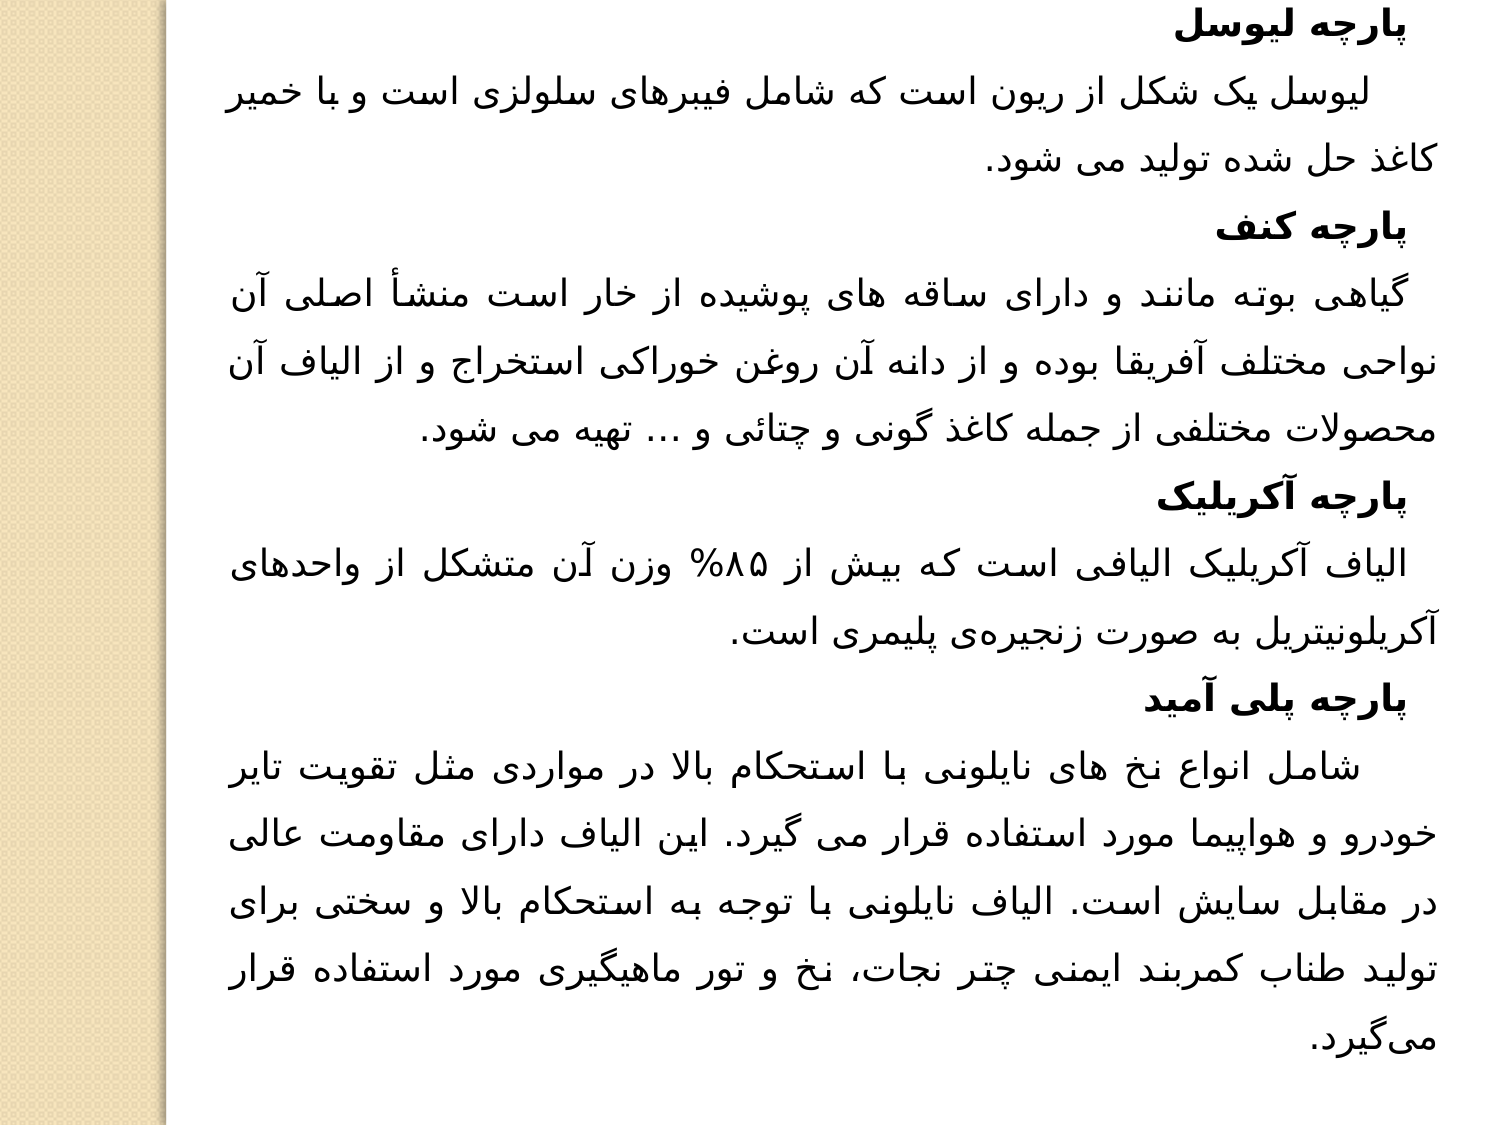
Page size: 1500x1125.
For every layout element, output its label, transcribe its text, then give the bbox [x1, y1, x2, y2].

text_box پارچه لیوسل لیوسل یک شکل از ریون است که شامل فیبرهای سلولزی است و با خمیر کاغذ حل شده تولید می شود. پارچه کنف گیاهی بوته مانند و دارای ساقه های پوشیده از خار است منشأ اصلی آن نواحی مختلف آفریقا بوده و از دانه آن روغن خوراکی استخراج و از الیاف آن محصولات مختلفی از جمله کاغذ گونی و چتائی و … تهیه می شود. پارچه آکریلیک الیاف آکریلیک الیافی است که بیش از ۸۵% وزن آن متشکل از واحدهای آکریلونیتریل به صورت زنجیره‌ی پلیمری است. پارچه پلی آمید شامل انواع نخ های نایلونی با استحکام بالا در مواردی مثل تقویت تایر خودرو و هواپیما مورد استفاده قرار می گیرد. این الیاف دارای مقاومت عالی در مقابل سایش است. الیاف نایلونی با توجه به استحکام بالا و سختی برای تولید طناب کمربند ایمنی چتر نجات، نخ و تور ماهیگیری مورد استفاده قرار می‌گیرد. [210, 0, 1453, 1057]
